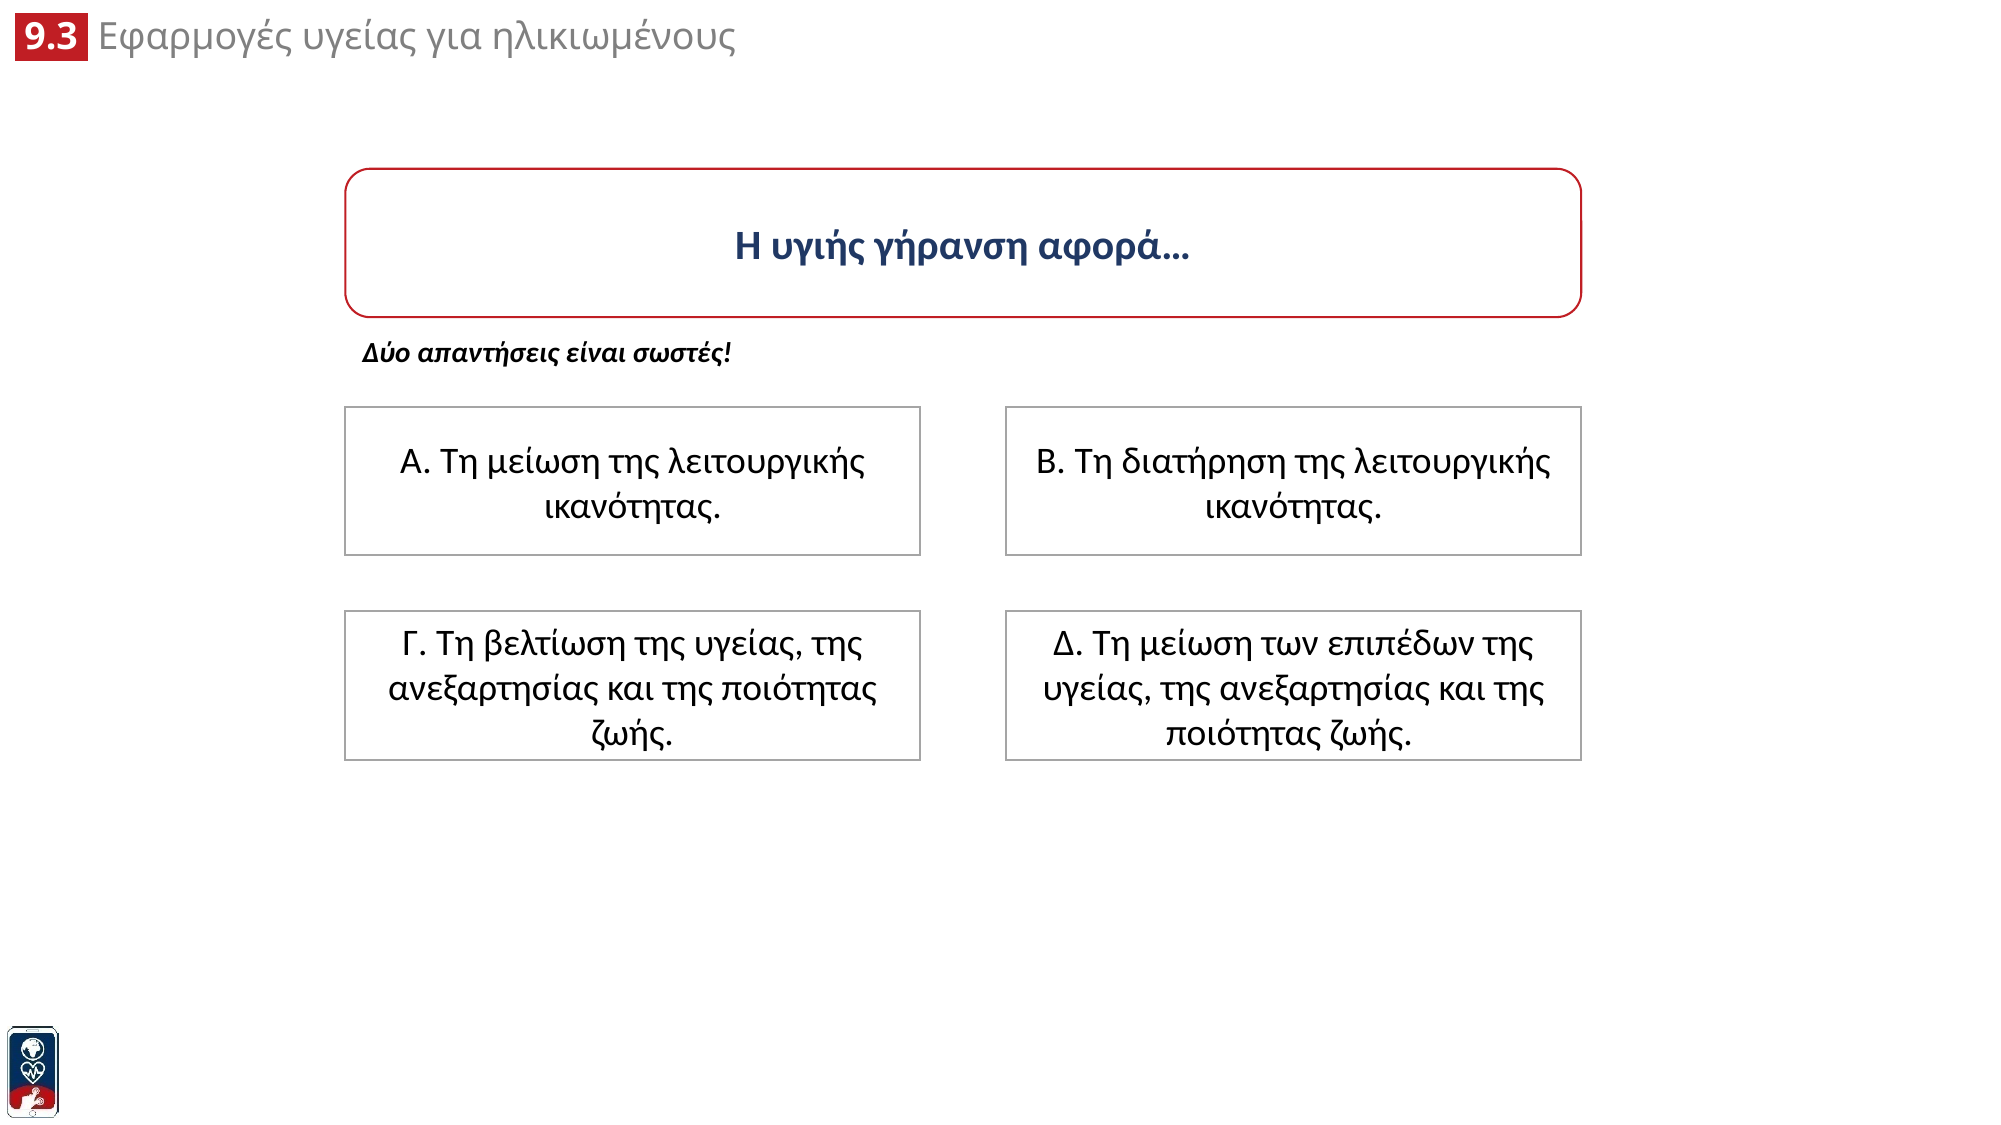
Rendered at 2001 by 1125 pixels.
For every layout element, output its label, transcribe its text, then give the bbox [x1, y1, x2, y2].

text_box Η υγιής γήρανση αφορά… [344, 167, 1583, 319]
text_box B. Τη διατήρηση της λειτουργικής ικανότητας. [1005, 406, 1582, 556]
text_box A. Τη μείωση της λειτουργικής ικανότητας. [344, 406, 921, 556]
text_box Δ. Τη μείωση των επιπέδων της υγείας, της ανεξαρτησίας και της ποιότητας ζωής. [1005, 610, 1582, 761]
text_box Δύο απαντήσεις είναι σωστές! [347, 325, 748, 376]
text_box Γ. Τη βελτίωση της υγείας, της ανεξαρτησίας και της ποιότητας ζωής. [344, 610, 921, 761]
picture [7, 1026, 59, 1118]
